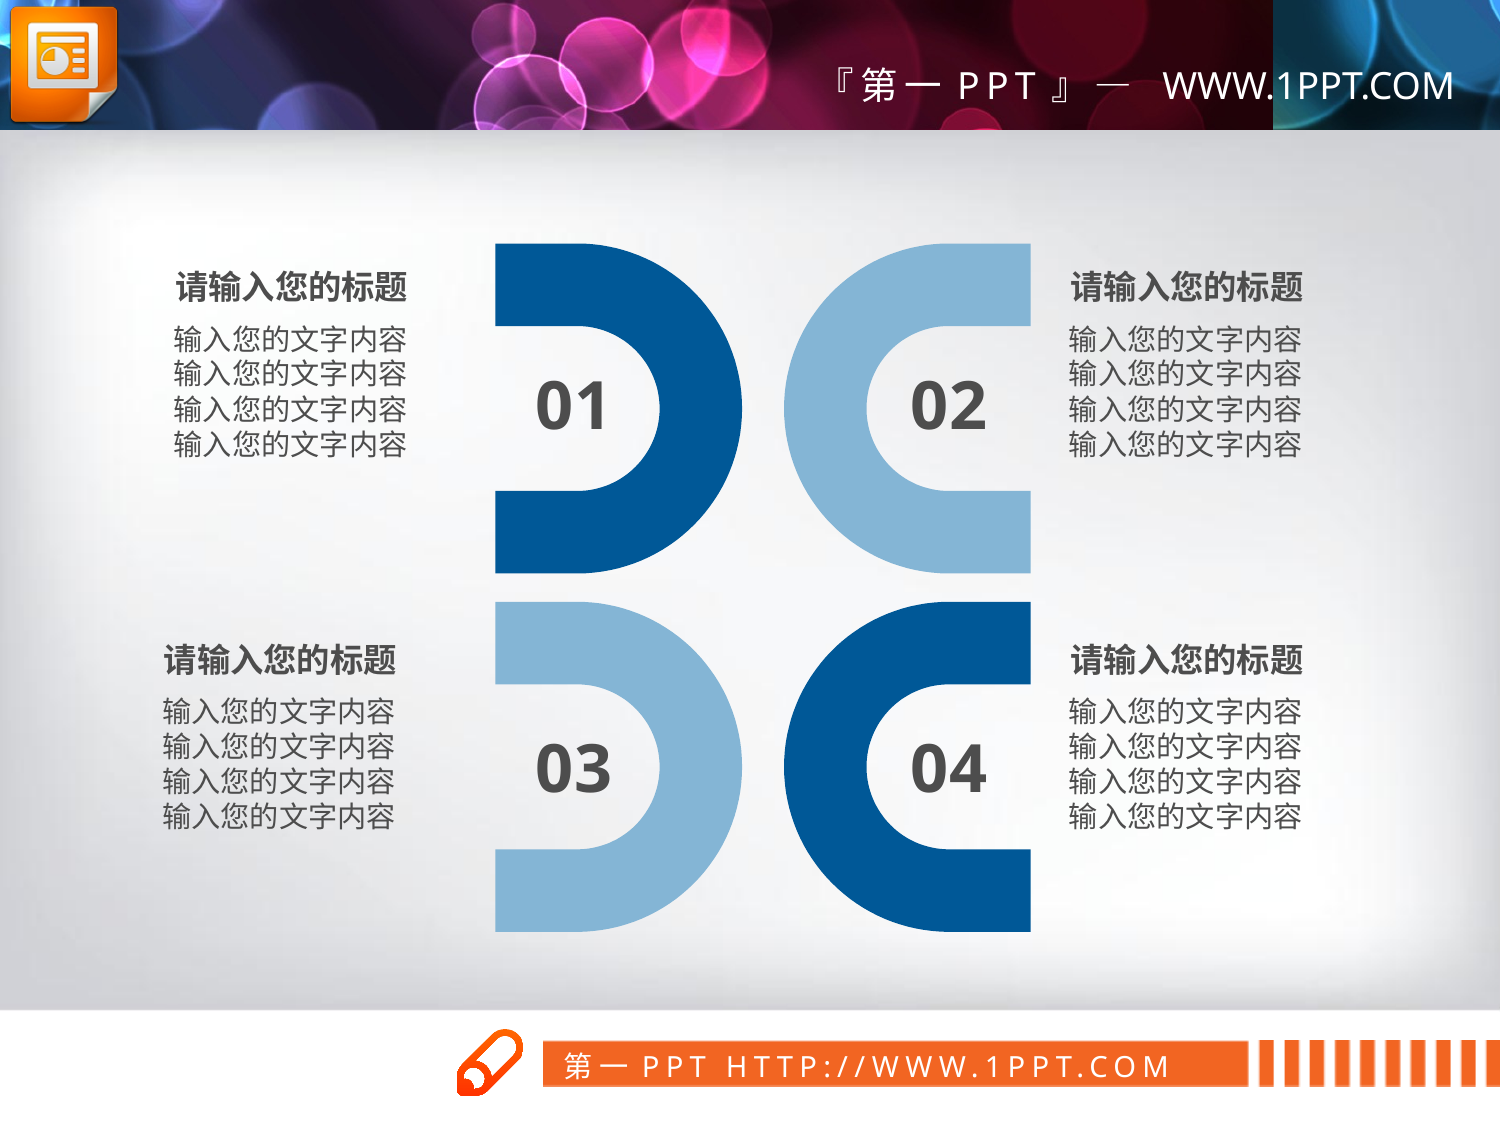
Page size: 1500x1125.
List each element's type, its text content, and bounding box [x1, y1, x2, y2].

text_box 03 [521, 717, 628, 813]
text_box 04 [896, 717, 1003, 813]
text_box [495, 601, 743, 932]
text_box 请输入您的标题 [149, 632, 412, 686]
text_box 请输入您的标题 [160, 259, 424, 313]
text_box 02 [896, 355, 1003, 451]
text_box 输入您的文字内容 输入您的文字内容 输入您的文字内容 输入您的文字内容 [1054, 313, 1389, 503]
text_box [495, 243, 743, 574]
text_box 请输入您的标题 [1055, 632, 1319, 686]
text_box 输入您的文字内容 输入您的文字内容 输入您的文字内容 输入您的文字内容 [1054, 686, 1389, 876]
picture [543, 1040, 1500, 1087]
text_box 请输入您的标题 [1055, 259, 1319, 313]
picture [0, 0, 1500, 1012]
text_box 输入您的文字内容 输入您的文字内容 输入您的文字内容 输入您的文字内容 [147, 686, 483, 876]
text_box 输入您的文字内容 输入您的文字内容 输入您的文字内容 输入您的文字内容 [158, 313, 494, 503]
text_box [784, 601, 1031, 932]
text_box [784, 243, 1031, 574]
text_box 01 [521, 355, 628, 451]
